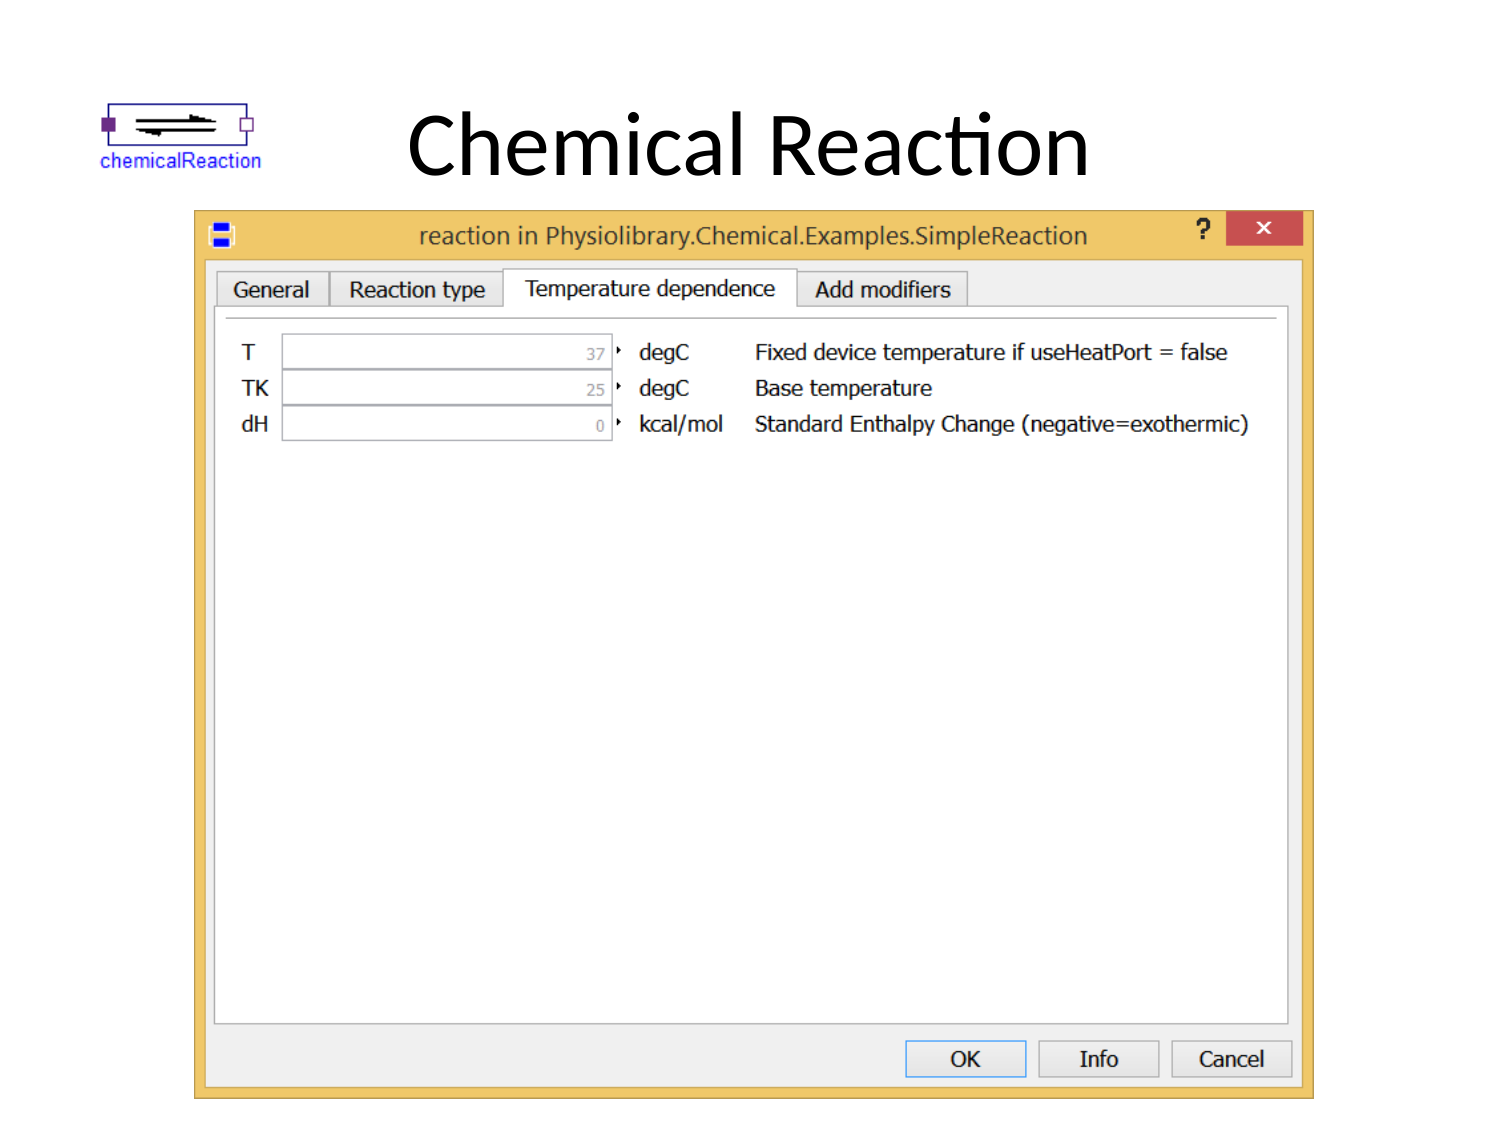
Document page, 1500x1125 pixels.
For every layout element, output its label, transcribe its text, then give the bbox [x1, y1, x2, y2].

picture [64, 66, 287, 187]
picture [194, 209, 1314, 1100]
title Chemical Reaction [75, 45, 1425, 233]
